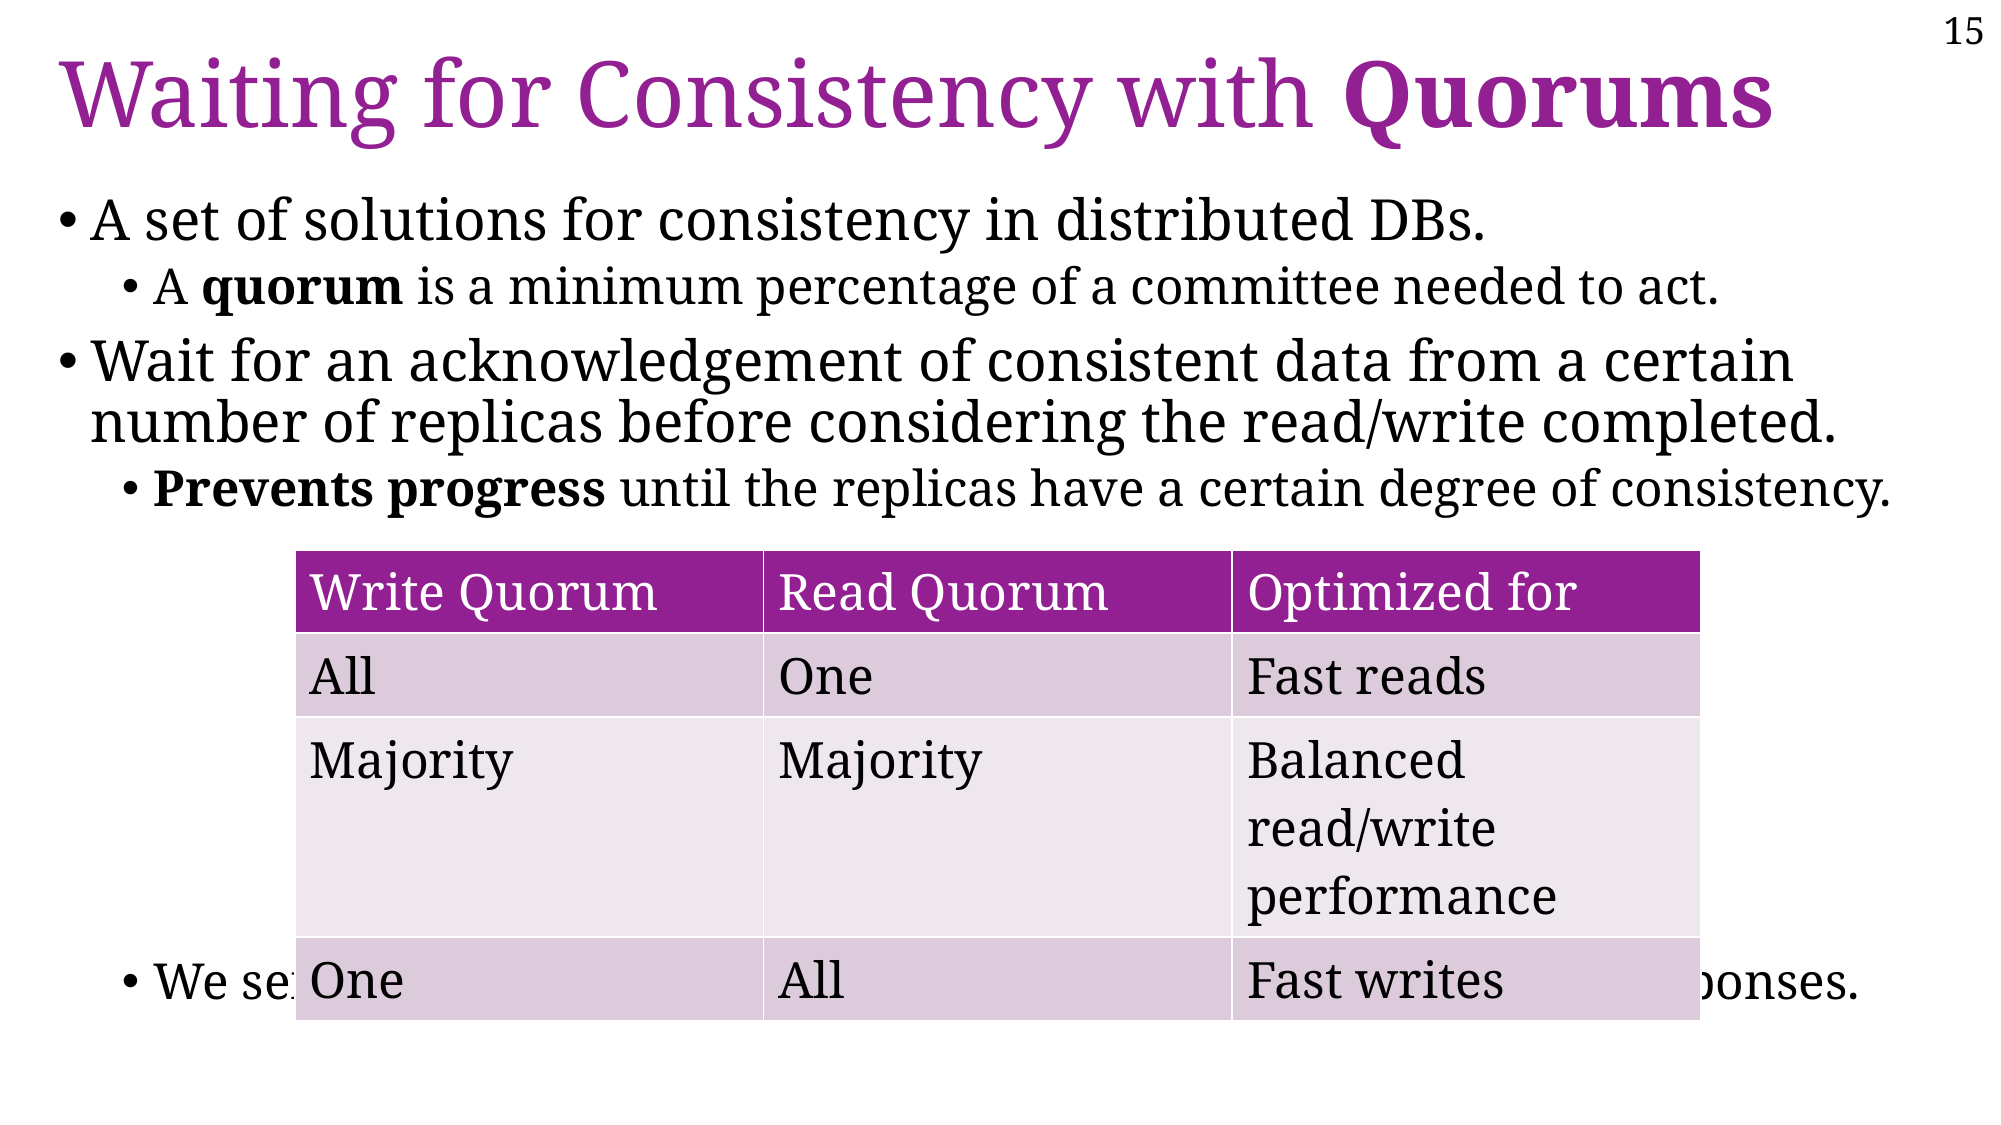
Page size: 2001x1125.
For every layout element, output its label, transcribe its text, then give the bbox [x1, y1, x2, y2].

table_header Read Quorum [764, 551, 1231, 632]
table_cell One [764, 634, 1231, 716]
table_cell Fast reads [1233, 634, 1700, 716]
title Waiting for Consistency with Quorums [43, 25, 1953, 171]
table_cell Majority [296, 718, 763, 936]
table_cell Fast writes [1233, 938, 1700, 1020]
table_cell One [296, 938, 763, 1020]
table_cell Majority [764, 718, 1231, 936]
list A set of solutions for consistency in distributed DBs. A quorum is a minimum percentage of a committee needed to act. Wait for an acknowledgement of consistent data from a certain number of replicas before considering the read/write completed. Prevents progress until the replicas have a certain degree of consistency. We send requests to all nodes but wait for the prescribed # of responses. [43, 183, 1953, 1100]
table_header Optimized for [1233, 551, 1700, 632]
table_cell All [296, 634, 763, 716]
table_cell All [764, 938, 1231, 1020]
table_header Write Quorum [296, 551, 763, 632]
table_cell Balanced read/write performance [1233, 718, 1700, 936]
